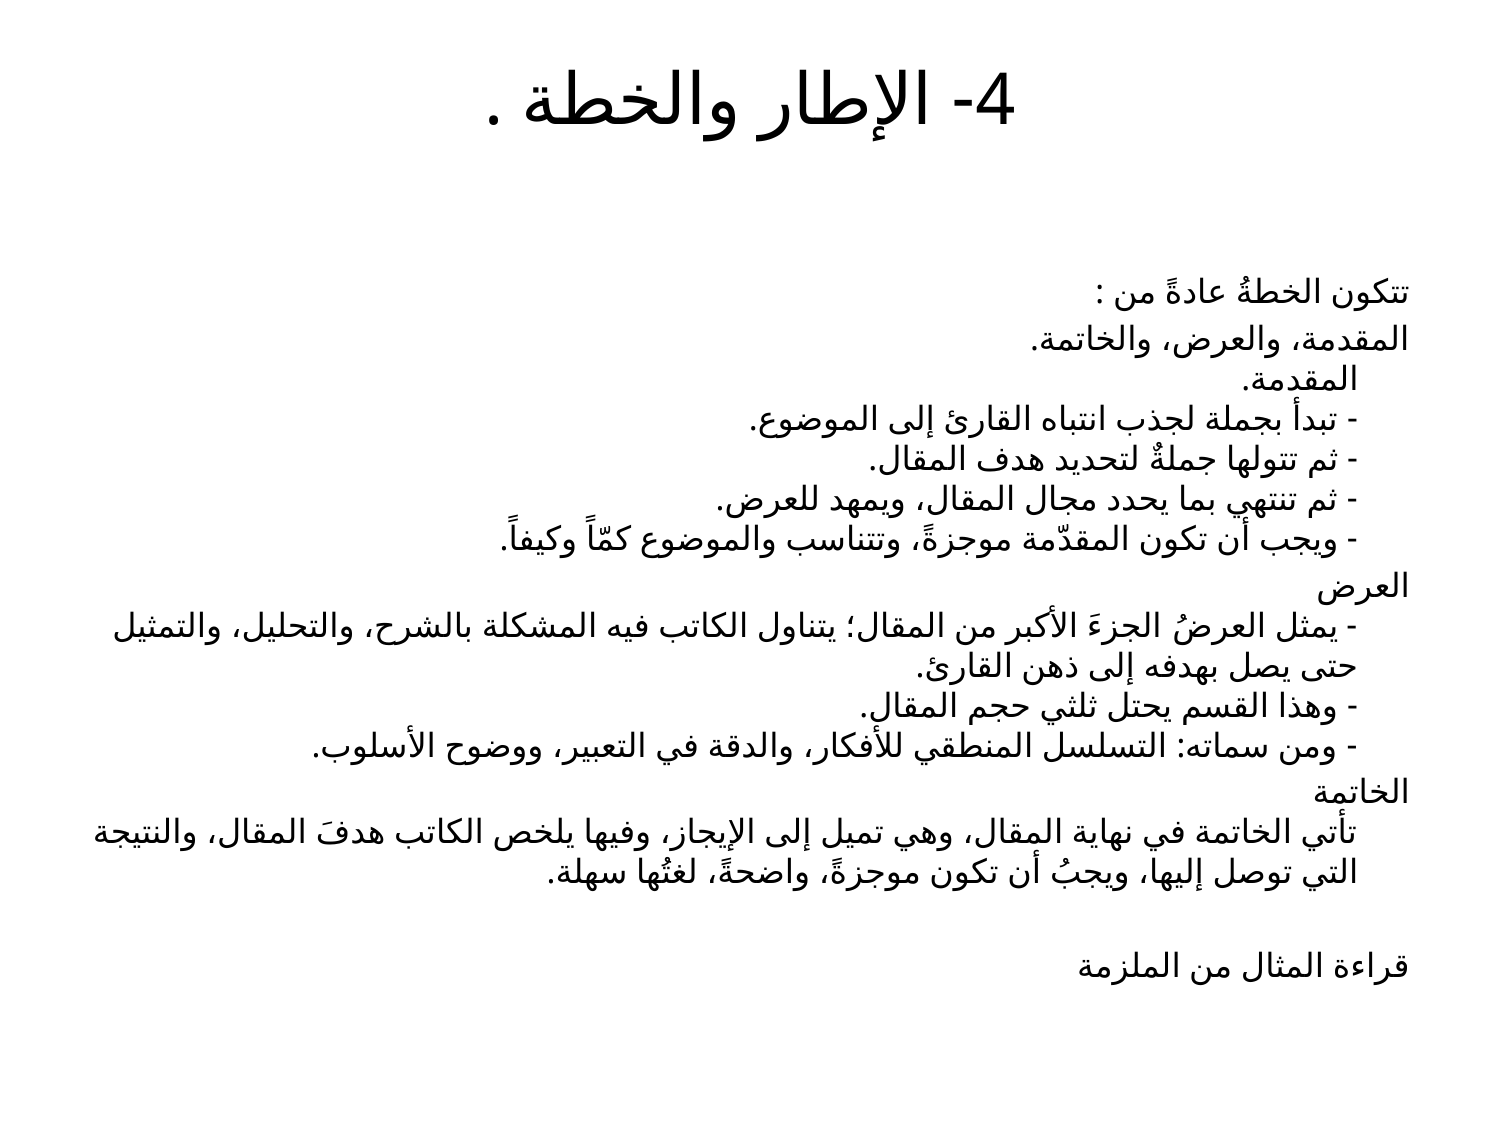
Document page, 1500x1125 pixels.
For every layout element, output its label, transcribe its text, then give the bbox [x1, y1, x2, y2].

title 4- الإطار والخطة . [75, 45, 1425, 233]
list تتكون الخطةُ عادةً من : المقدمة، والعرض، والخاتمة. المقدمة. - تبدأ بجملة لجذب انتباه القارئ إلى الموضوع. - ثم تتولها جملةٌ لتحديد هدف المقال. - ثم تنتهي بما يحدد مجال المقال، ويمهد للعرض. - ويجب أن تكون المقدّمة موجزةً، وتتناسب والموضوع كمّاً وكيفاً. العرض - يمثل العرضُ الجزءَ الأكبر من المقال؛ يتناول الكاتب فيه المشكلة بالشرح، والتحليل، والتمثيل حتى يصل بهدفه إلى ذهن القارئ. - وهذا القسم يحتل ثلثي حجم المقال. - ومن سماته: التسلسل المنطقي للأفكار، والدقة في التعبير، ووضوح الأسلوب. الخاتمة تأتي الخاتمة في نهاية المقال، وهي تميل إلى الإيجاز، وفيها يلخص الكاتب هدفَ المقال، والنتيجة التي توصل إليها، ويجبُ أن تكون موجزةً، واضحةً، لغتُها سهلة. قراءة المثال من الملزمة [75, 262, 1425, 1005]
